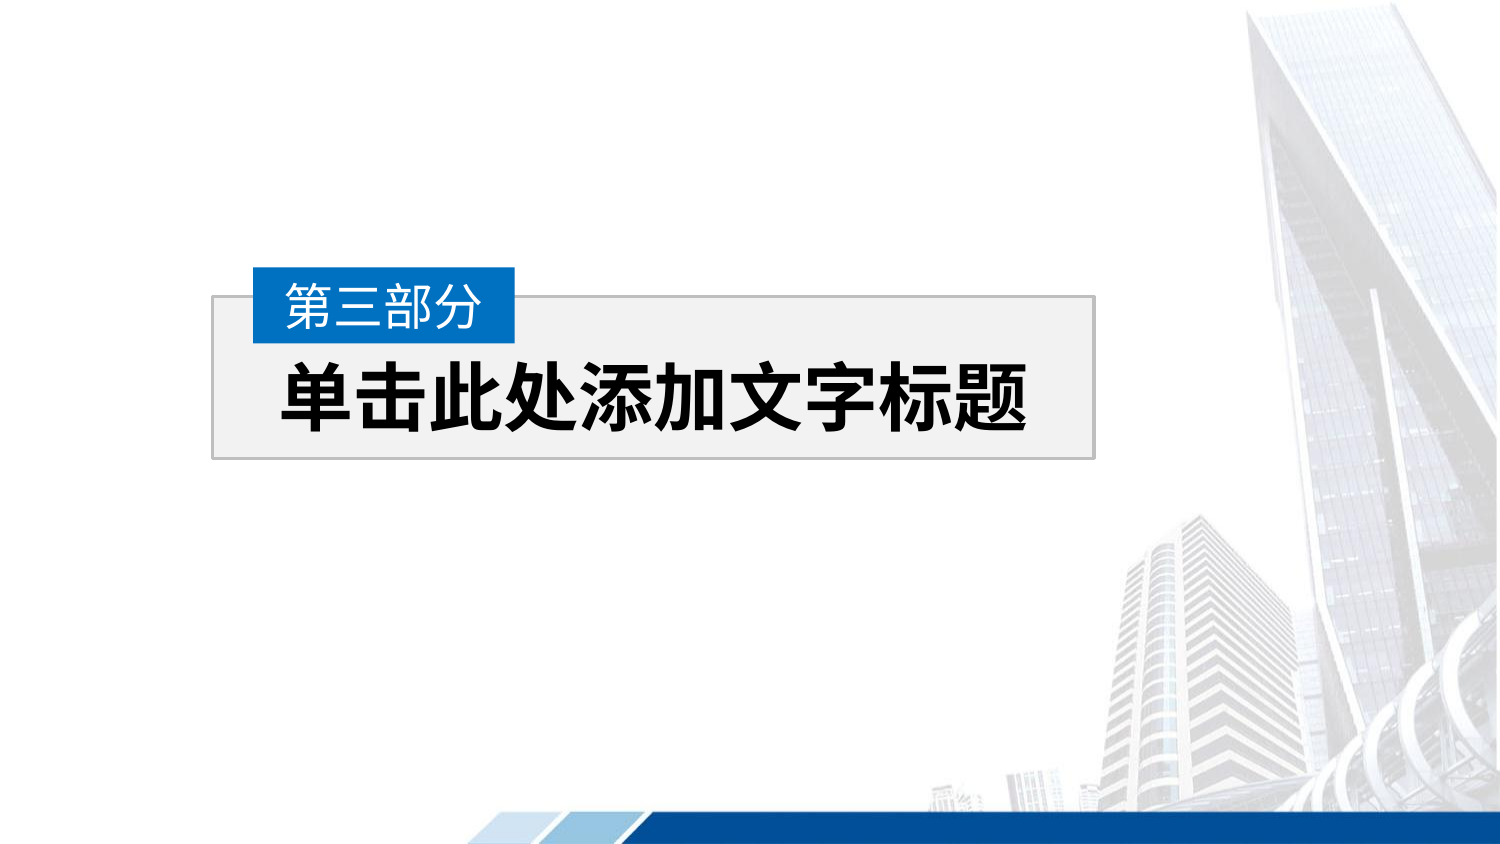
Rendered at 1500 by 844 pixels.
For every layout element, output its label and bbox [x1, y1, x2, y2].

picture [0, 0, 1500, 844]
text_box [212, 296, 1095, 459]
